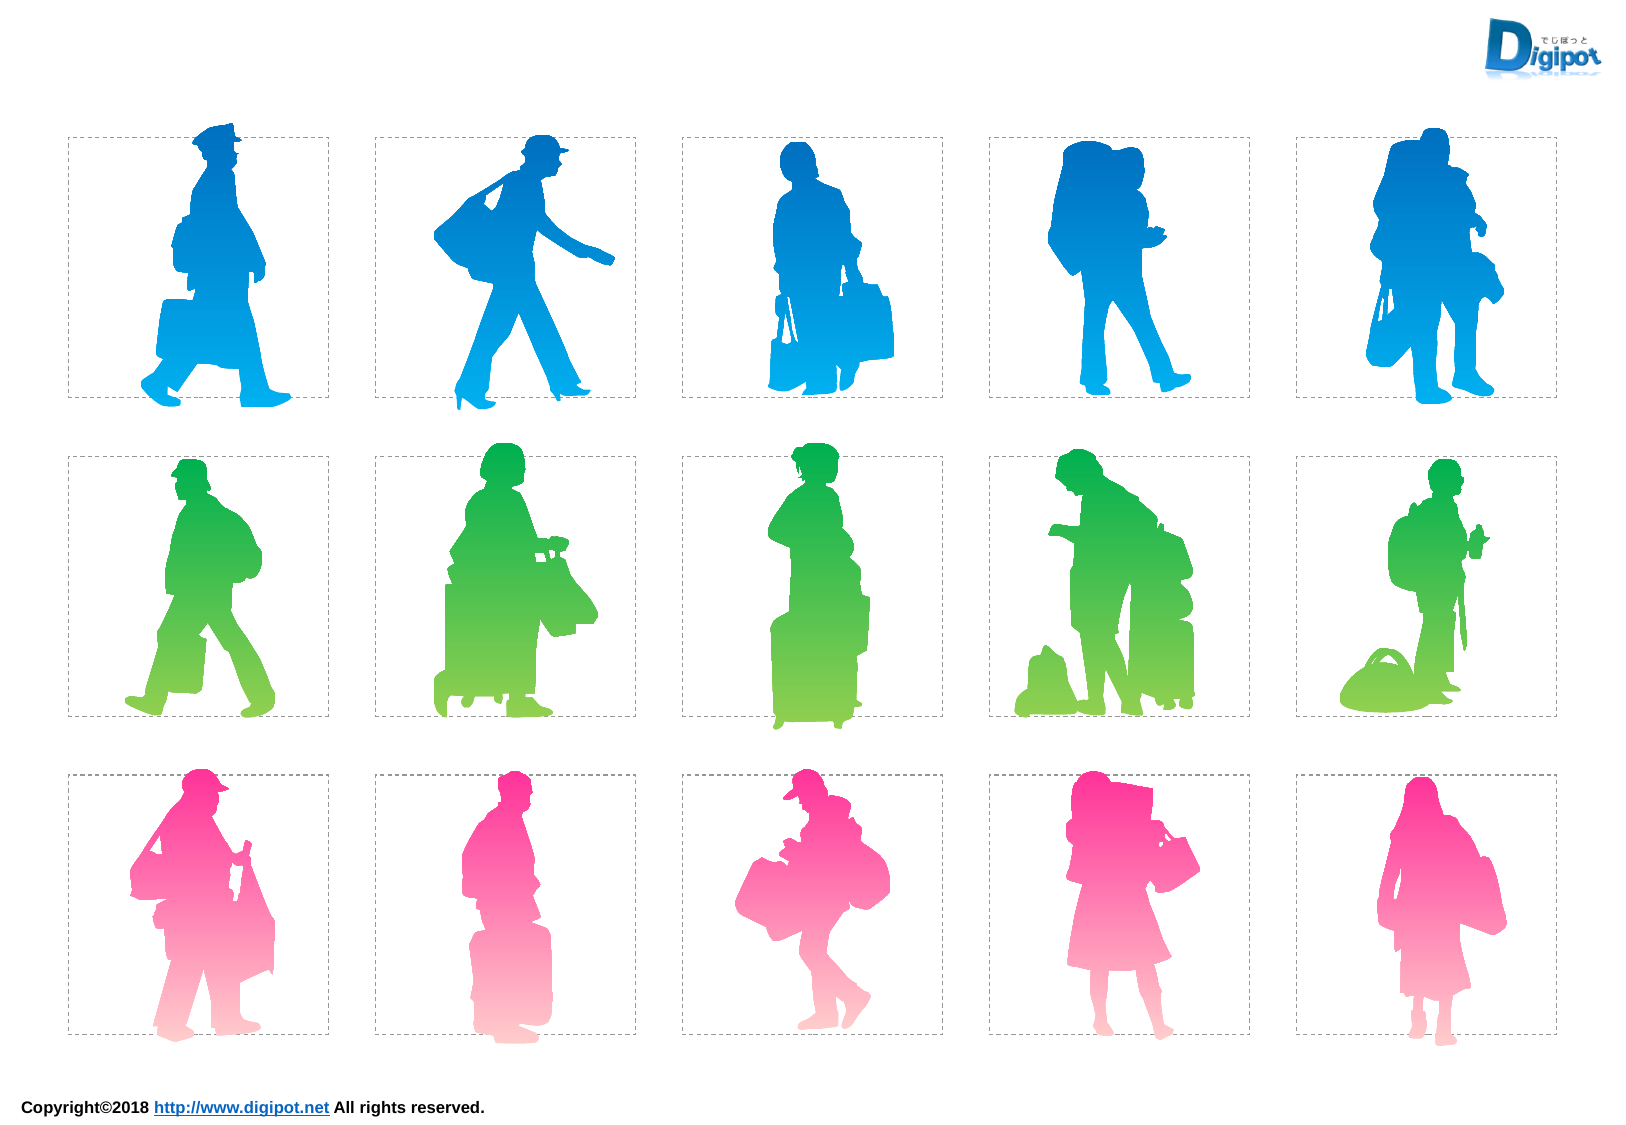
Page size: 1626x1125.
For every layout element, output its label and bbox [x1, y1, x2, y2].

text_box [1339, 459, 1490, 713]
text_box [768, 442, 870, 730]
text_box [768, 141, 895, 396]
text_box [130, 769, 276, 1042]
picture [1485, 18, 1602, 82]
text_box [1376, 776, 1508, 1047]
text_box [140, 123, 292, 408]
text_box [433, 442, 599, 718]
text_box [433, 135, 616, 410]
text_box [461, 771, 553, 1044]
text_box [1047, 141, 1192, 396]
text_box [124, 459, 276, 718]
text_box [1065, 771, 1201, 1040]
text_box [1366, 128, 1505, 405]
text_box [735, 769, 891, 1030]
text_box [1014, 448, 1195, 718]
